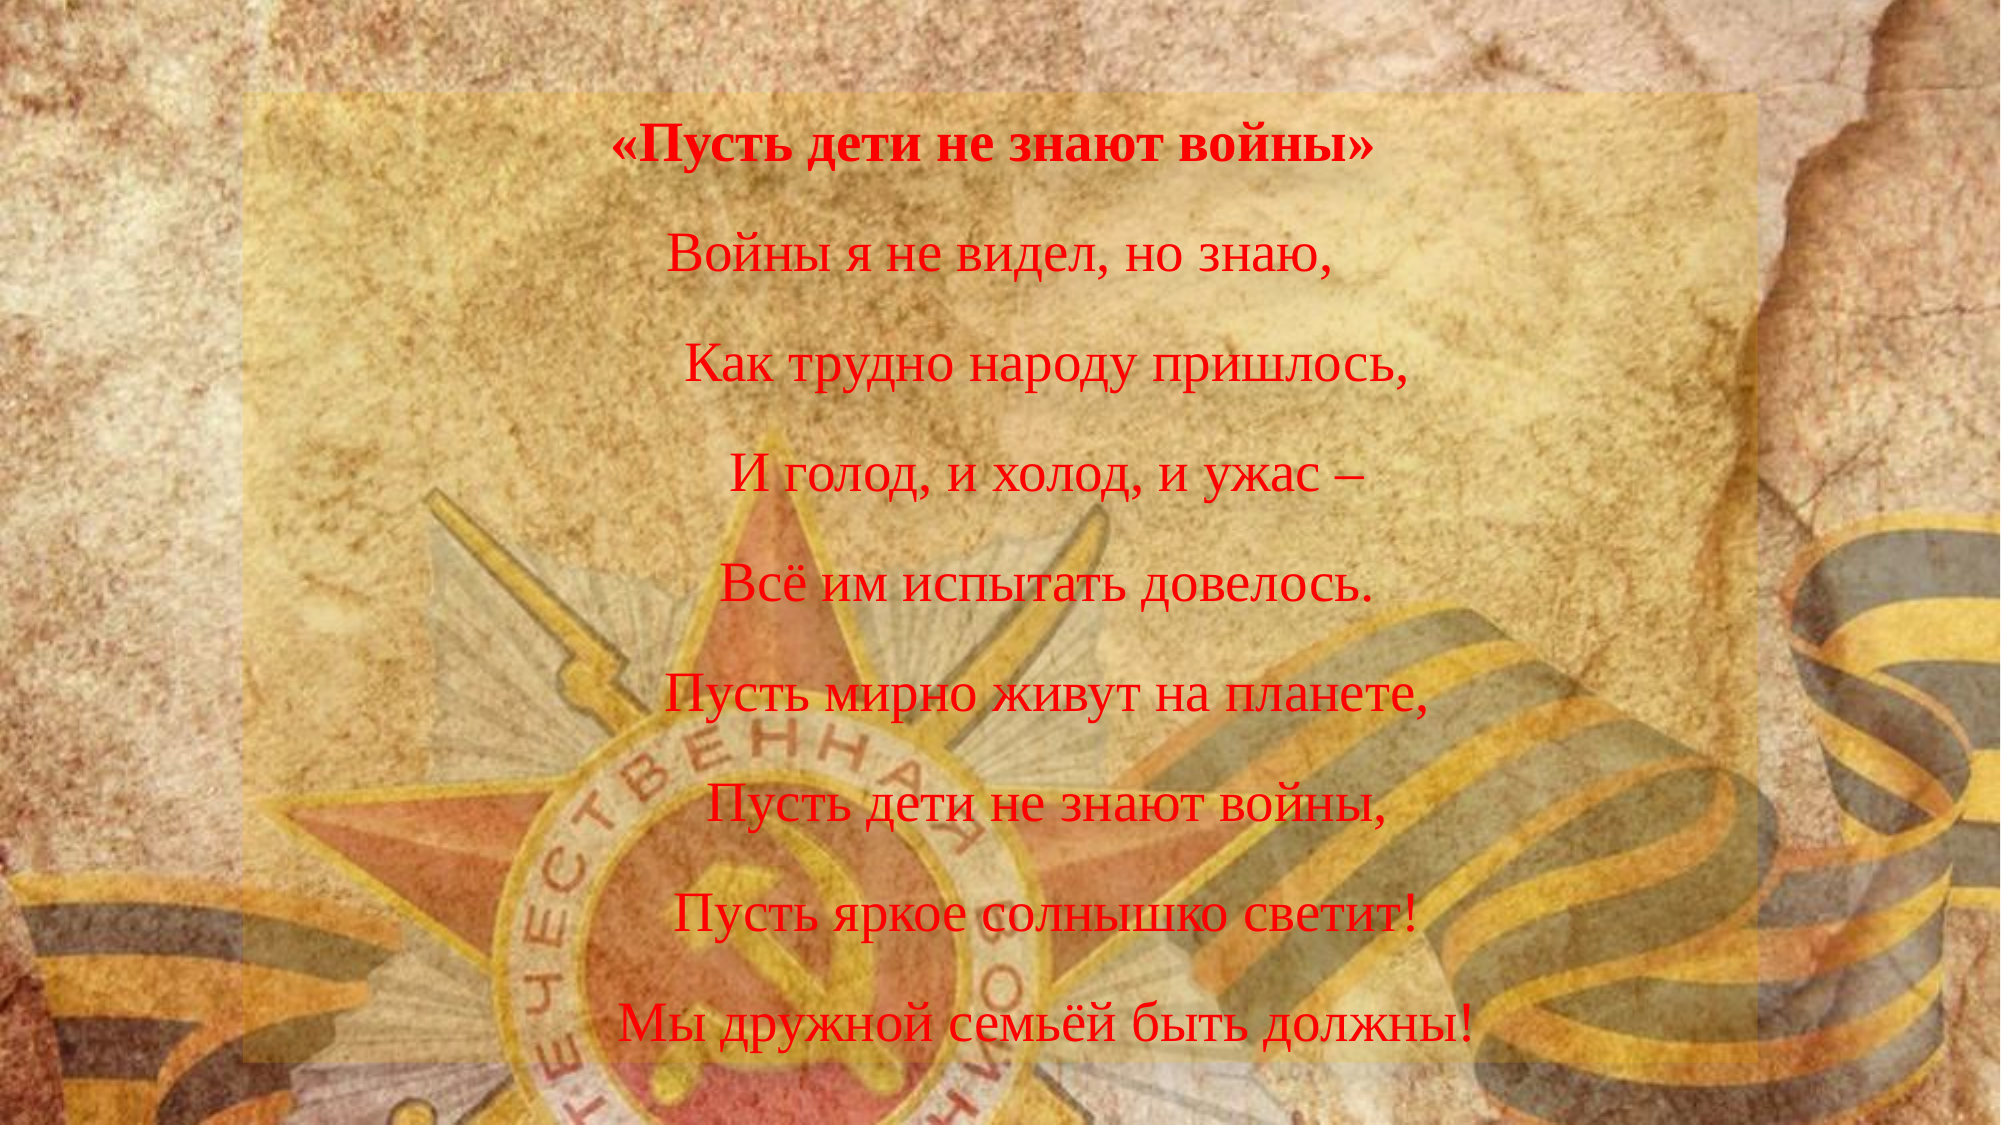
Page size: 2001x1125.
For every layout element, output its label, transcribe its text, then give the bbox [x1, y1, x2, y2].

list «Пусть дети не знают войны» Войны я не видел, но знаю, Как трудно народу пришлось, И голод, и холод, и ужас – Всё им испытать довелось. Пусть мирно живут на планете, Пусть дети не знают войны, Пусть яркое солнышко светит! Мы дружной семьёй быть должны! [242, 92, 1758, 1063]
picture [0, 0, 2001, 1125]
